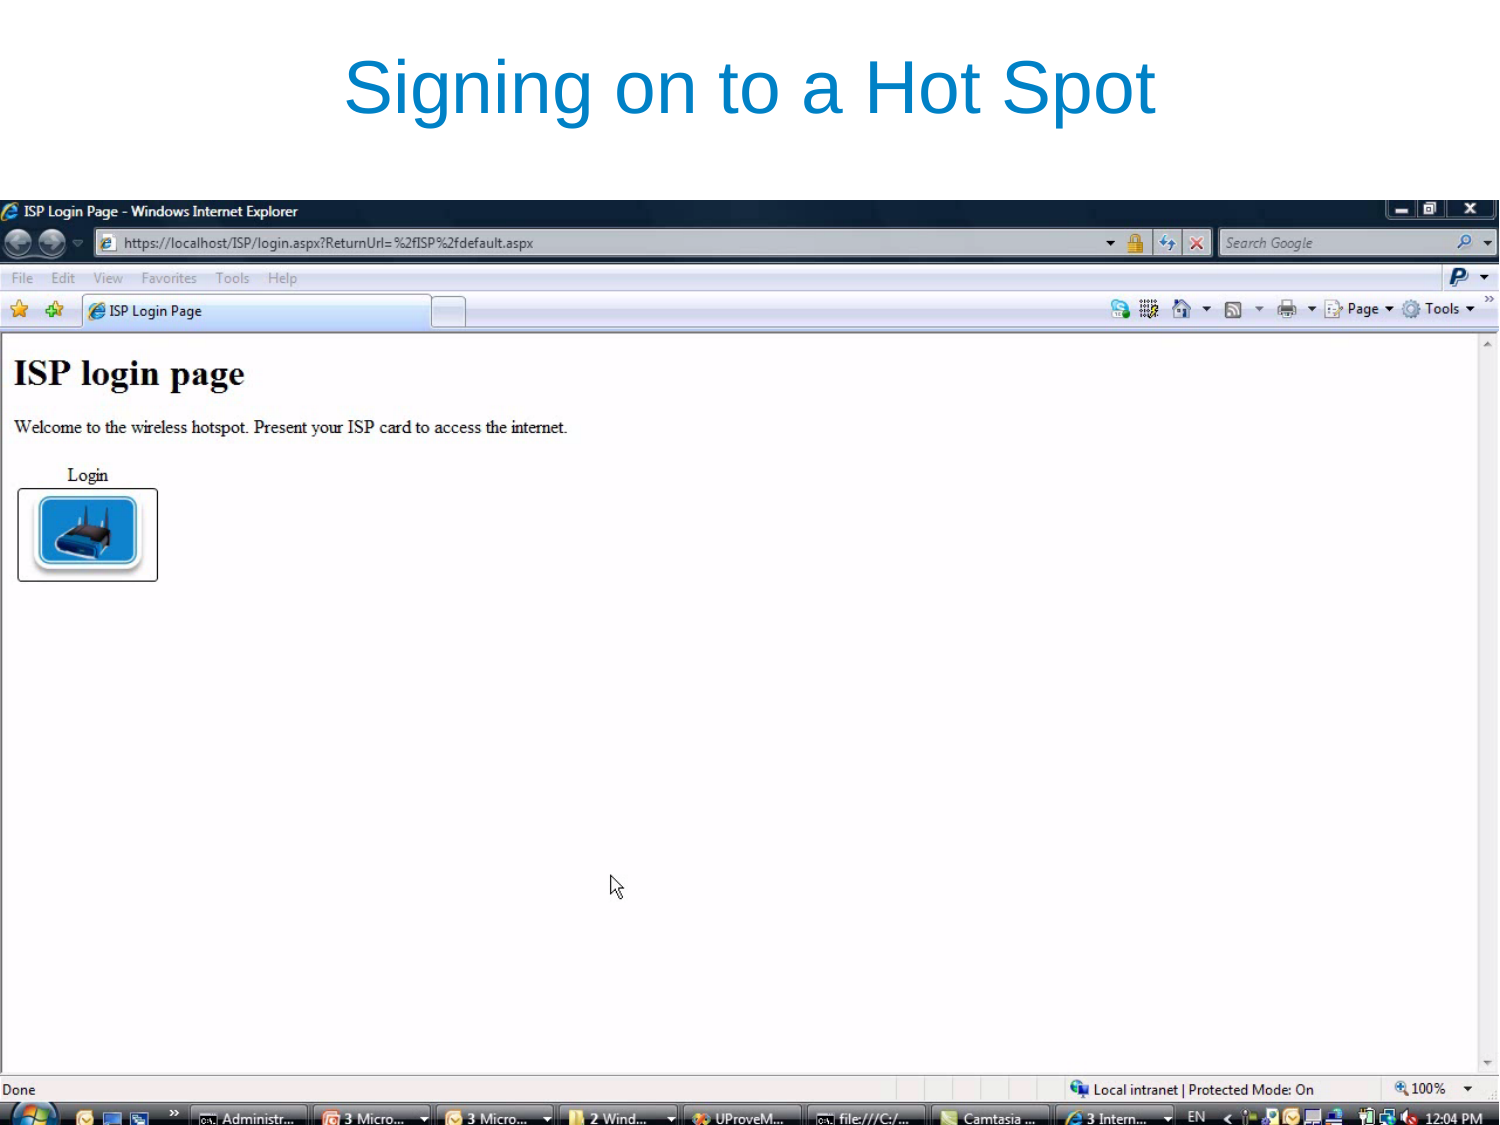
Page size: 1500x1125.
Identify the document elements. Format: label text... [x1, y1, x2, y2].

title Signing on to a Hot Spot [62, 37, 1438, 148]
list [0, 199, 1500, 1125]
